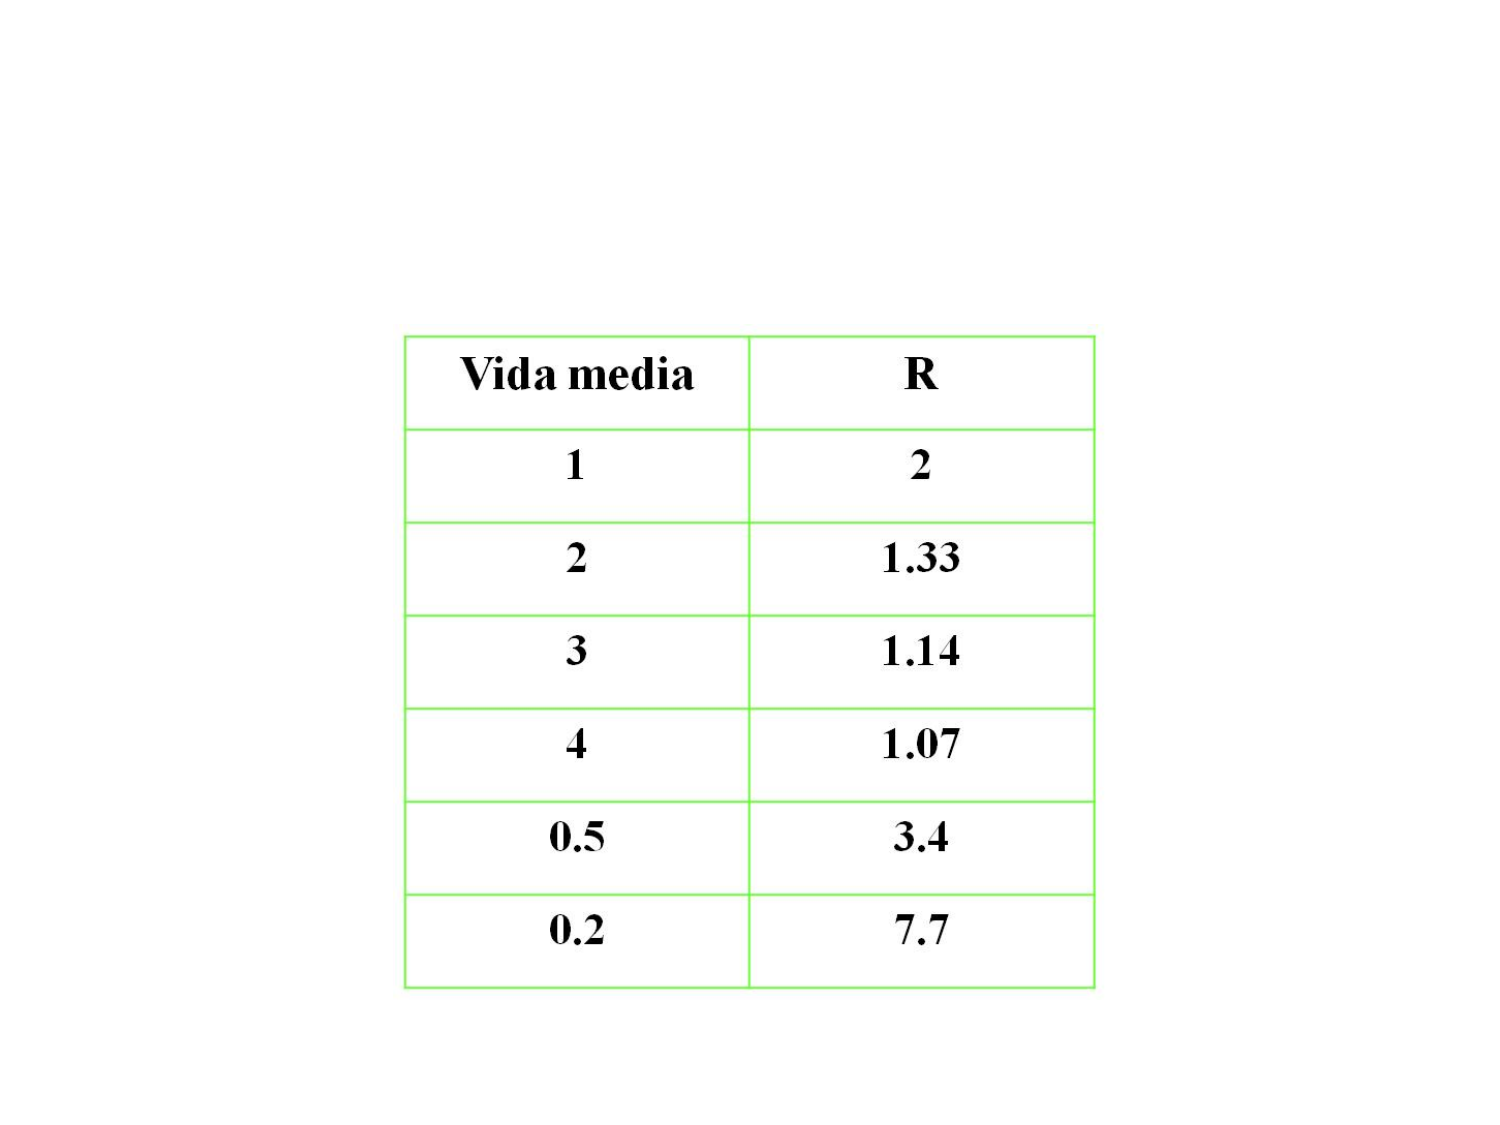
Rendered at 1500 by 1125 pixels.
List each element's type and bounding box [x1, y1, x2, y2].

list [393, 324, 1107, 1001]
